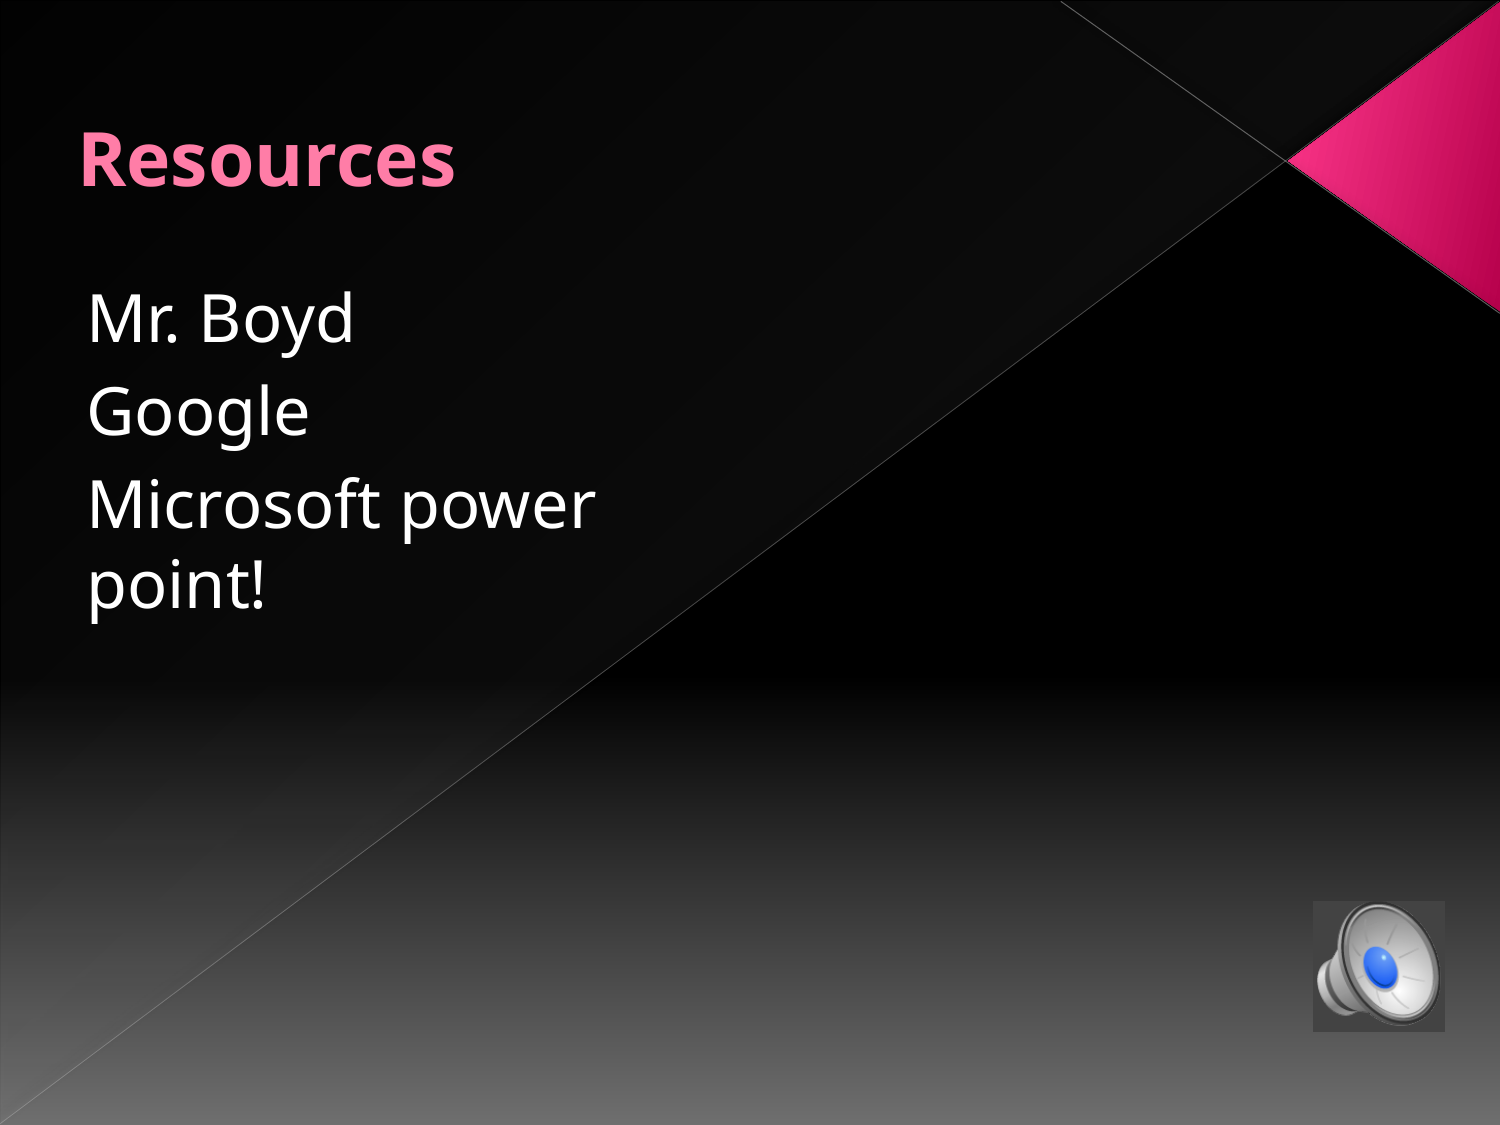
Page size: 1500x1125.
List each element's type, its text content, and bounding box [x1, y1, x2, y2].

list Mr. Boyd Google Microsoft power point! [62, 267, 700, 643]
title Resources [62, 44, 1250, 268]
picture [1312, 899, 1446, 1034]
